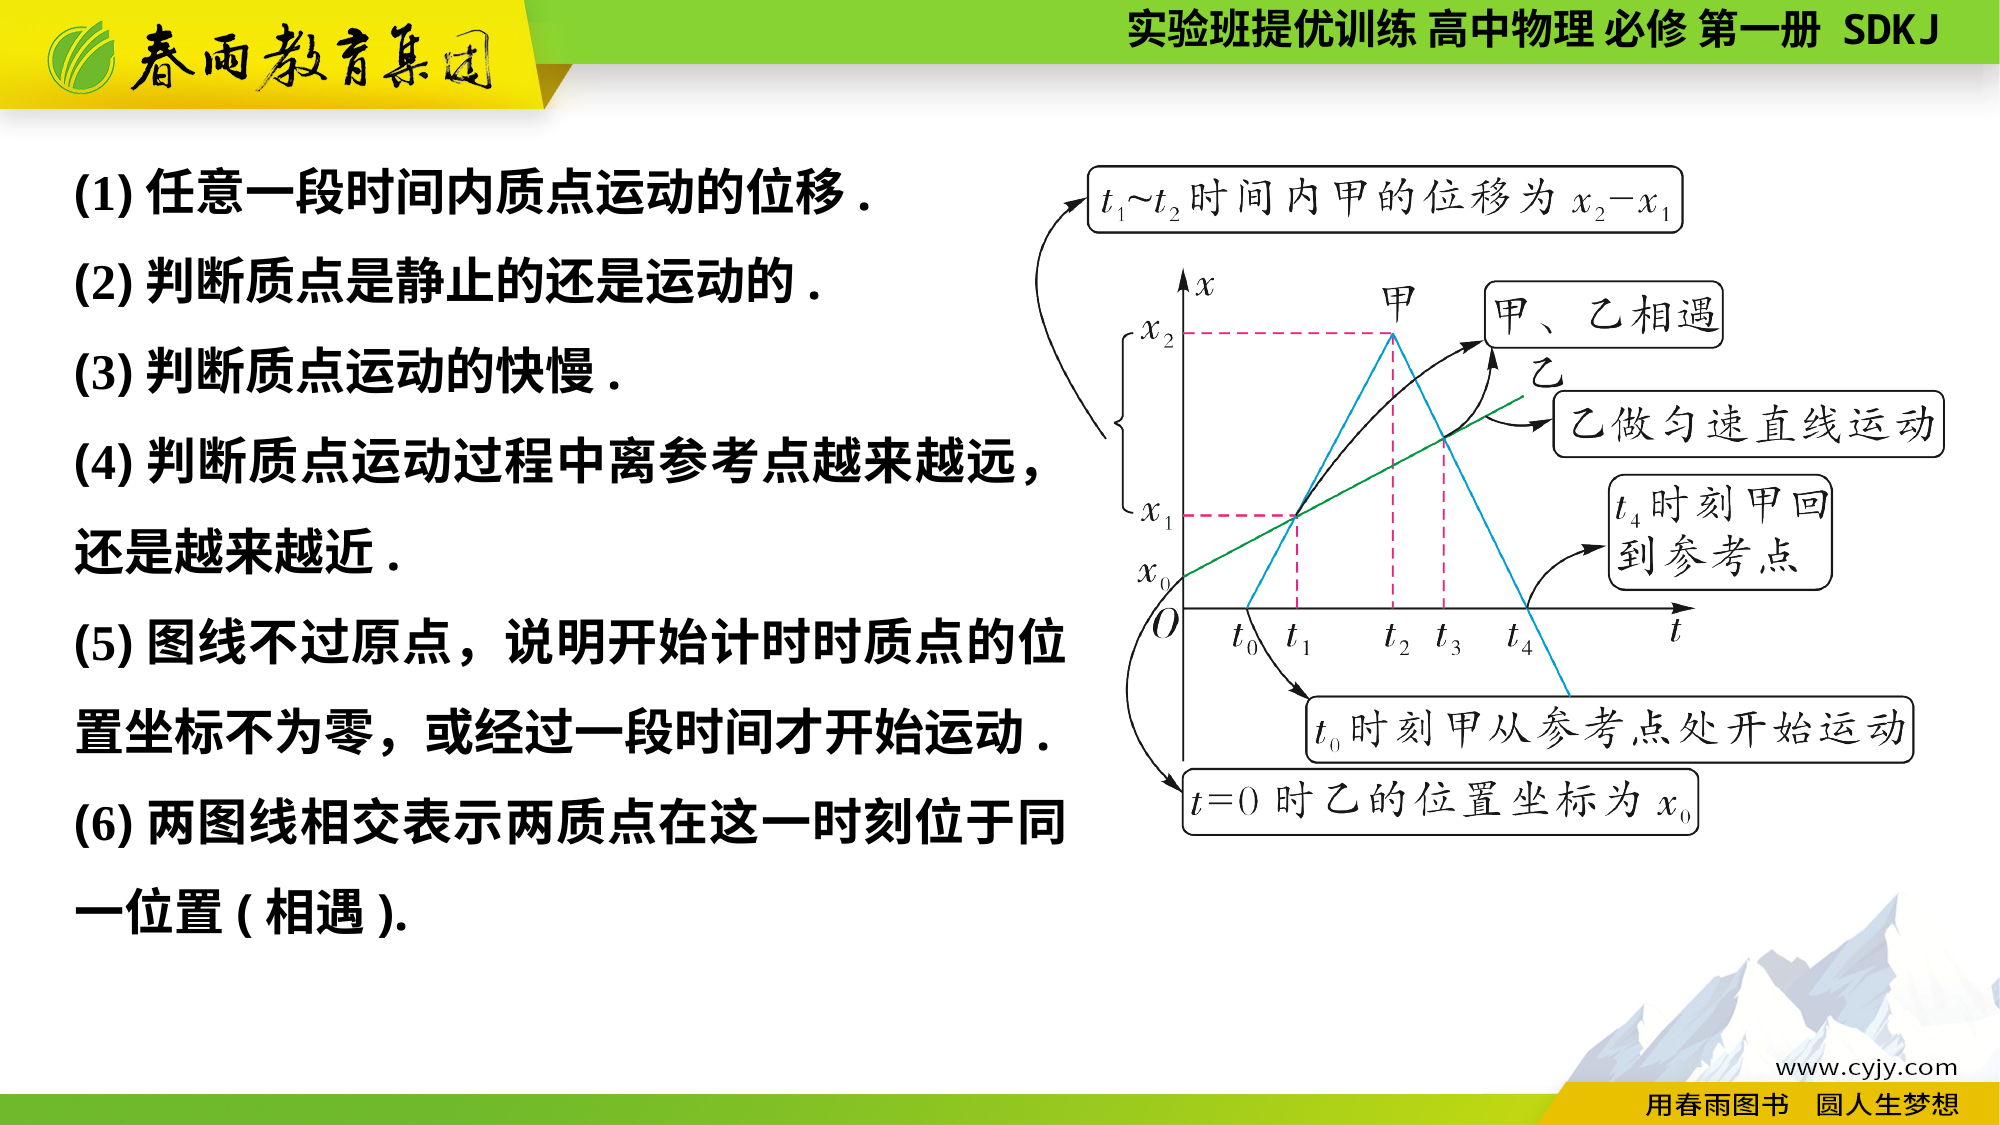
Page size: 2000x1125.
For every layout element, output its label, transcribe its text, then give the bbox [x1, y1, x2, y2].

picture [0, 0, 2000, 1125]
list (1)任意一段时间内质点运动的位移. (2)判断质点是静止的还是运动的. (3)判断质点运动的快慢. (4)判断质点运动过程中离参考点越来越远，还是越来越近. (5)图线不过原点，说明开始计时时质点的位置坐标不为零，或经过一段时间才开始运动. (6)两图线相交表示两质点在这一时刻位于同一位置(相遇). [59, 122, 1083, 774]
